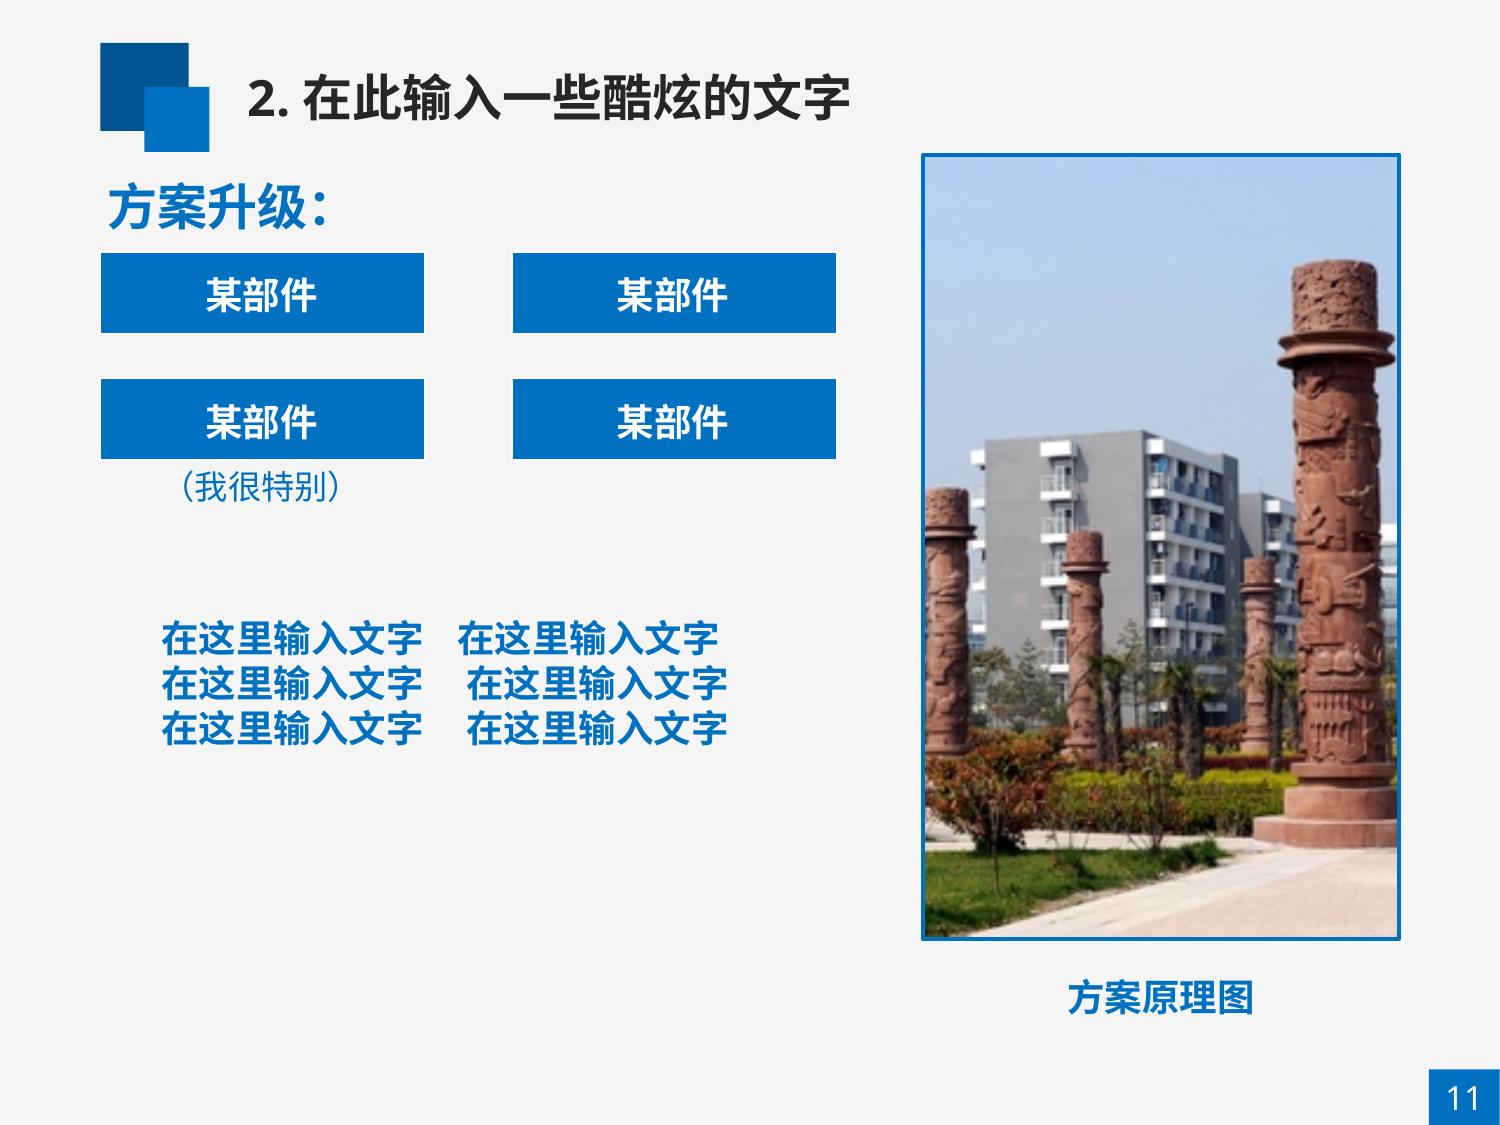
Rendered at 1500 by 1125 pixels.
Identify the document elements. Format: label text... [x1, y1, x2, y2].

text_box 方案升级： [92, 167, 373, 243]
text_box 方案原理图 [1052, 966, 1270, 1027]
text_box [511, 378, 837, 461]
text_box 2.在此输入一些酷炫的文字 [232, 59, 1400, 135]
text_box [200, 1069, 1500, 1125]
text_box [100, 251, 426, 334]
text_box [100, 378, 426, 514]
picture [924, 156, 1398, 937]
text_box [100, 42, 210, 152]
text_box 在这里输入文字 在这里输入文字 在这里输入文字 在这里输入文字 在这里输入文字 在这里输入文字 [146, 607, 881, 758]
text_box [511, 251, 837, 334]
